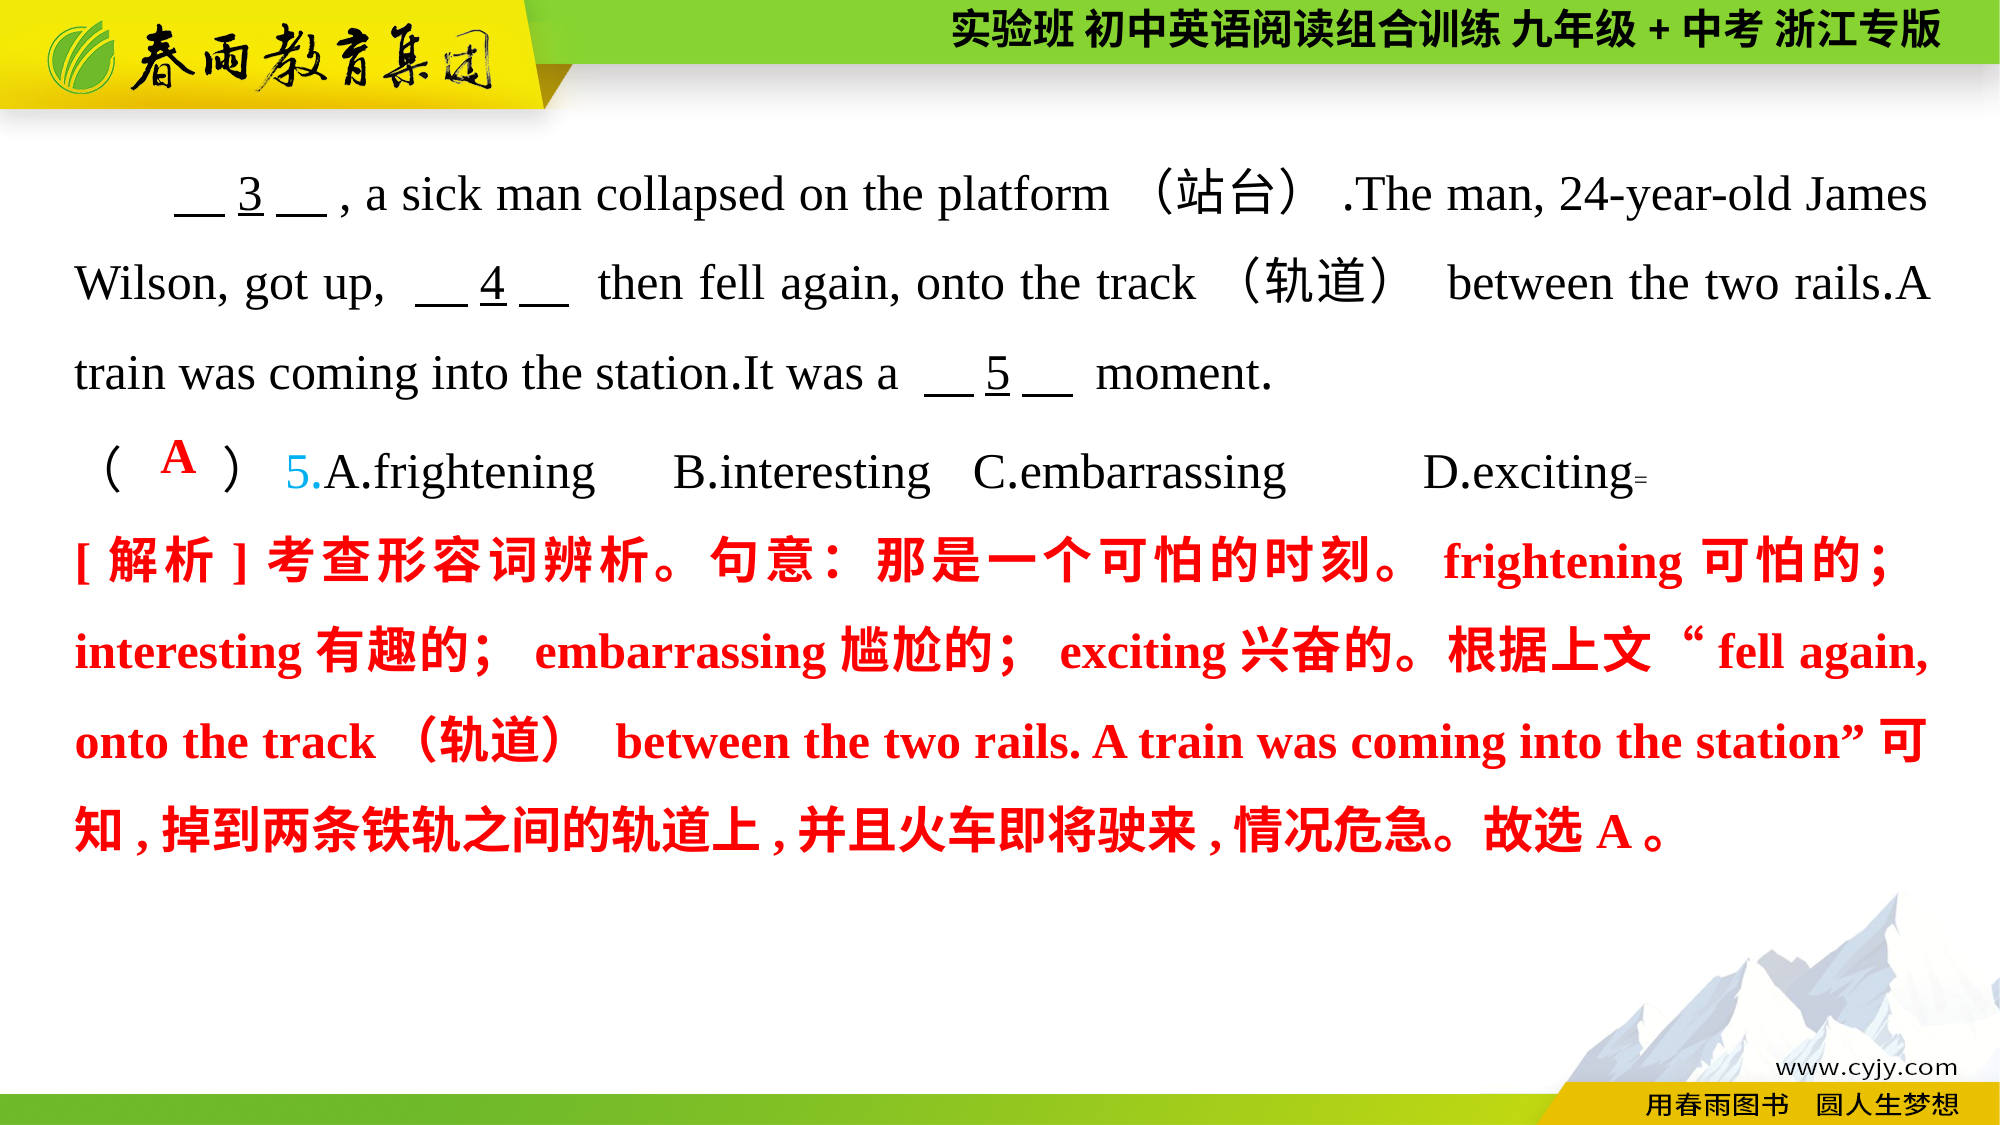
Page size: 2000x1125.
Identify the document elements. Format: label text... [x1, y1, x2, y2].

text_box [解析]考查形容词辨析。句意：那是一个可怕的时刻。frightening可怕的；interesting有趣的；embarrassing尴尬的；exciting兴奋的。根据上文“fell again, onto the track（轨道） between the two rails. A train was coming into the station”可知,掉到两条铁轨之间的轨道上,并且火车即将驶来,情况危急。故选A。 [59, 490, 1944, 866]
list 3 , a sick man collapsed on the platform（站台）.The man, 24-year-old James Wilson, got up, 4 then fell again, onto the track（轨道） between the two rails.A train was coming into the station.It was a 5 moment. [59, 122, 1944, 399]
picture [0, 0, 2000, 1125]
text_box A [145, 415, 212, 491]
text_box （ ）5.A.frightening B.interesting C.embarrassing D.exciting= [57, 400, 1943, 506]
